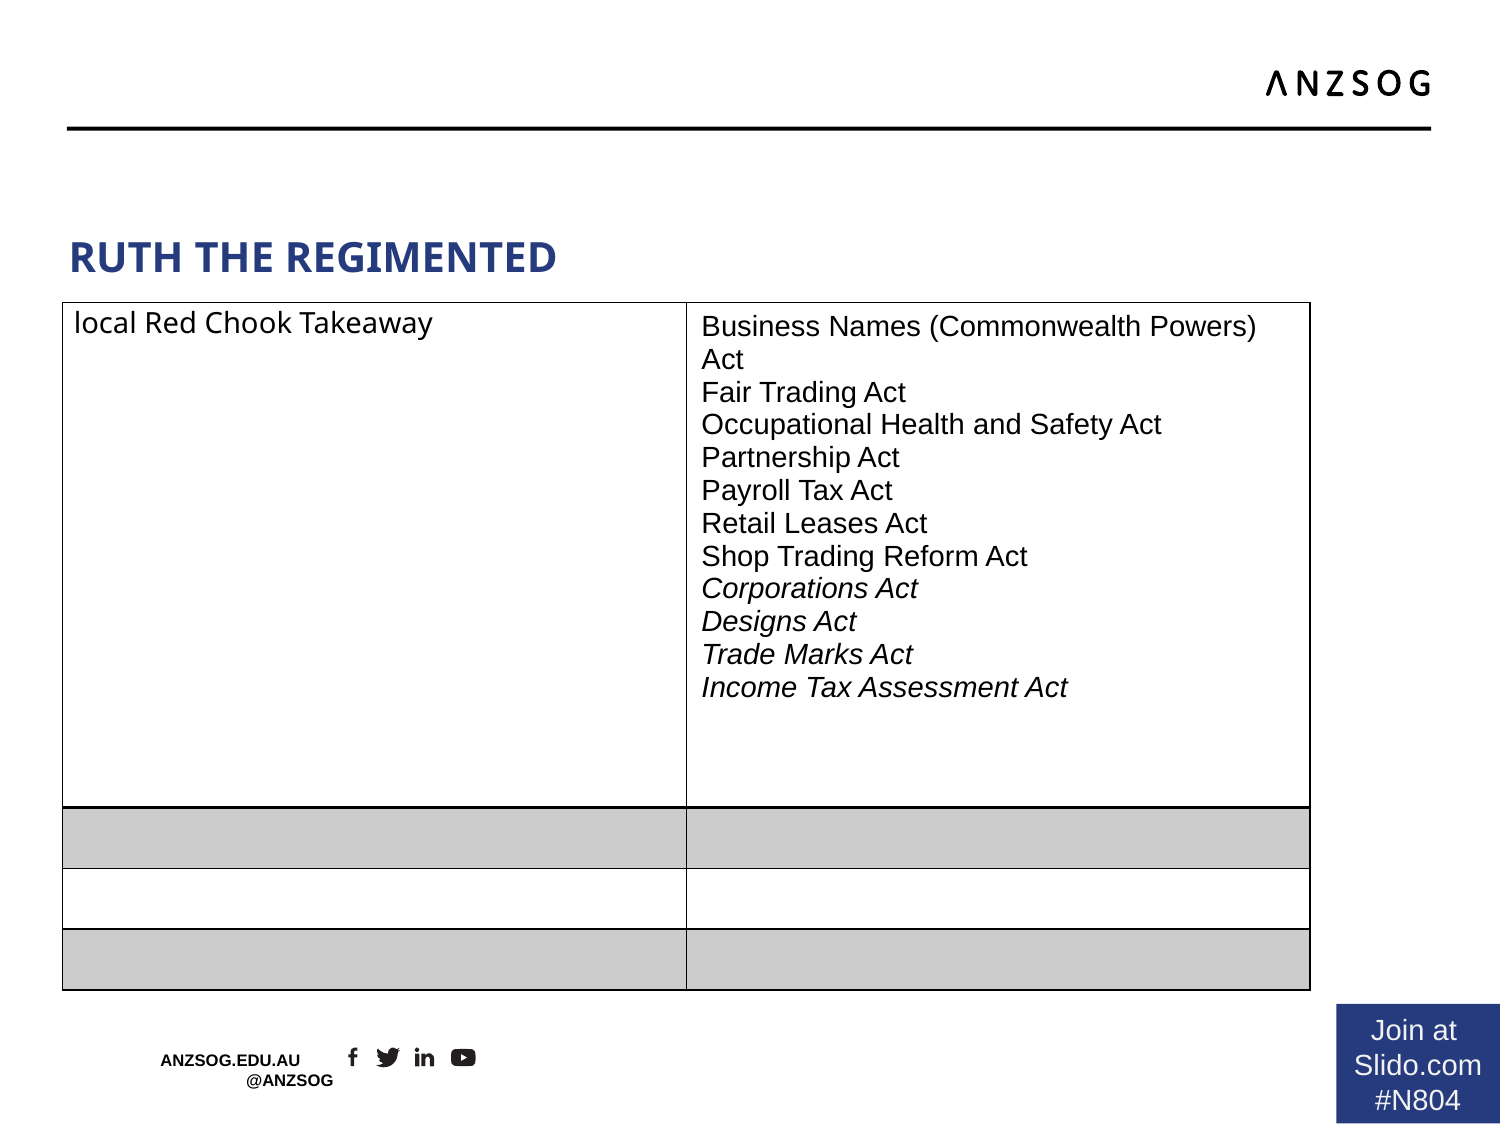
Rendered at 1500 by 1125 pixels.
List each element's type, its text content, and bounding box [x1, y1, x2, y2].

table_cell [63, 809, 686, 868]
table_header local Red Chook Takeaway [63, 303, 686, 806]
table_cell [687, 809, 1309, 868]
table_cell [687, 930, 1309, 989]
text_box Join at Slido.com #N804 [1336, 1003, 1500, 1124]
table_cell [63, 930, 686, 989]
table_cell [63, 869, 686, 928]
table_cell [687, 869, 1309, 928]
title RUTH the regimented [53, 138, 1430, 289]
table_header Business Names (Commonwealth Powers) Act Fair Trading Act Occupational Health and Safety Act Partnership Act Payroll Tax Act Retail Leases Act Shop Trading Reform Act Corporations Act Designs Act Trade Marks Act Income Tax Assessment Act [687, 303, 1309, 806]
